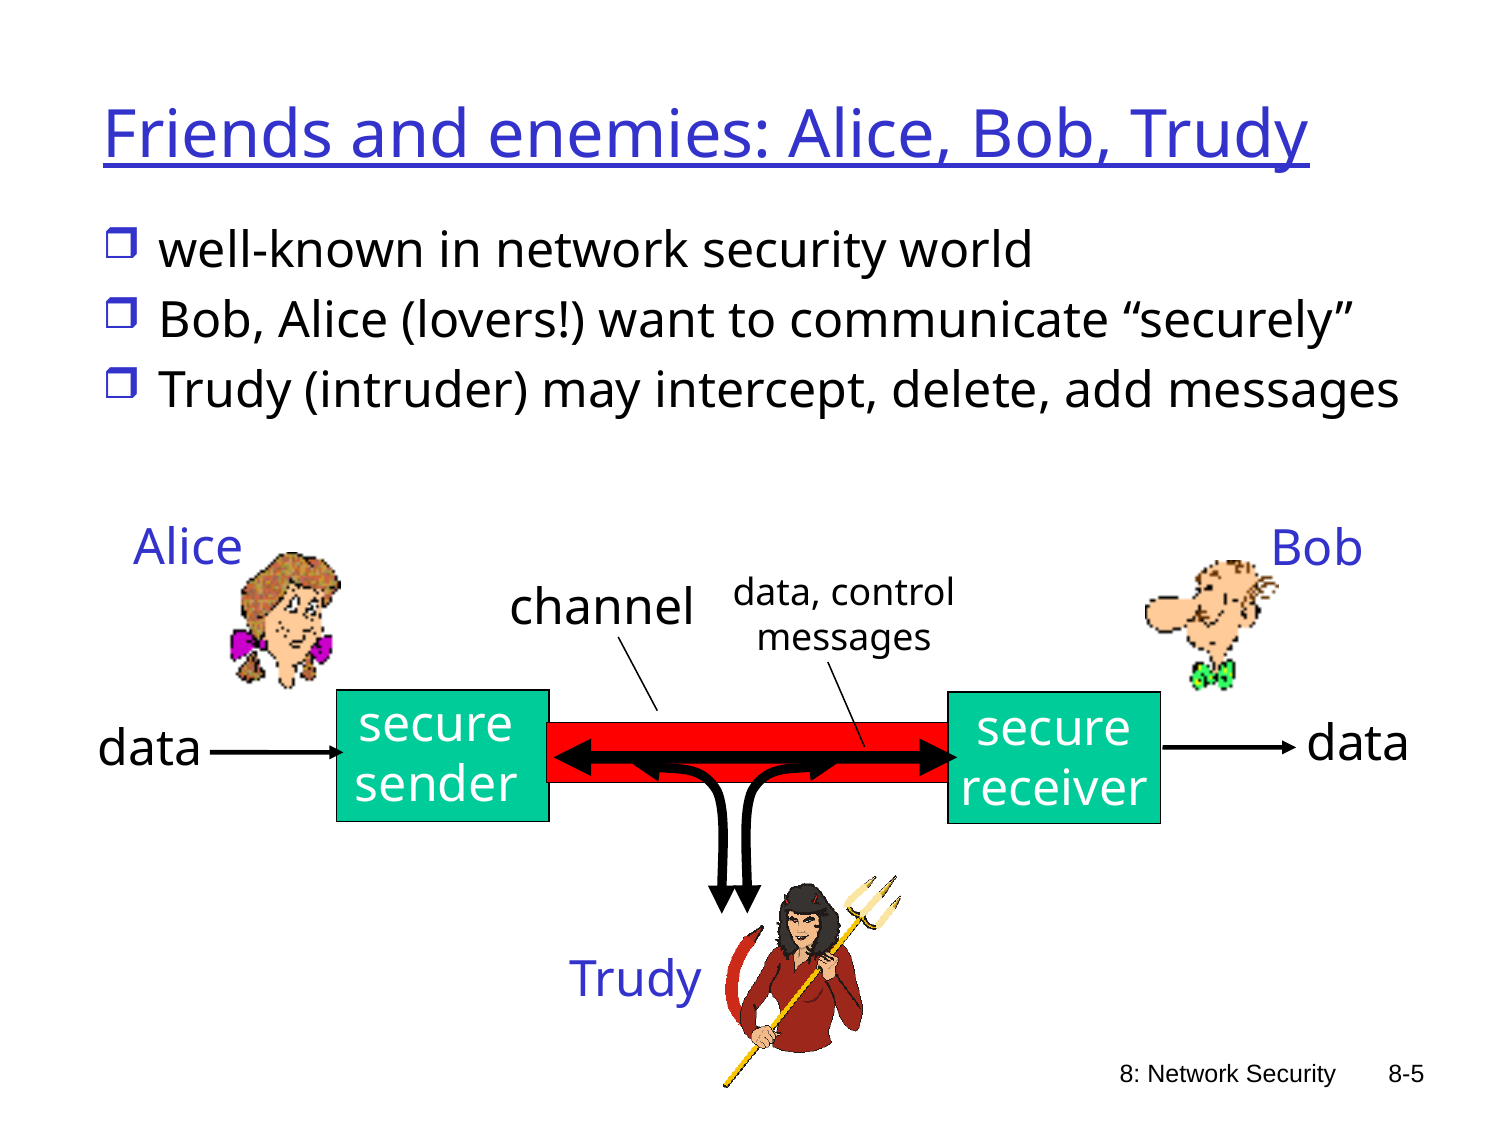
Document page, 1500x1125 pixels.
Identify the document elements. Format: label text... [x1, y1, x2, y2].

text_box secure sender [340, 683, 533, 819]
text_box Alice [118, 506, 259, 582]
text_box [336, 689, 549, 822]
text_box data [82, 708, 217, 783]
footer 8: Network Security [876, 1050, 1352, 1125]
text_box [746, 759, 837, 875]
list well-known in network security world Bob, Alice (lovers!) want to communicate “securely” Trudy (intruder) may intercept, delete, add messages [87, 210, 1424, 476]
text_box [546, 722, 949, 783]
text_box data, control messages [688, 560, 999, 666]
text_box secure receiver [945, 687, 1164, 823]
text_box Trudy [554, 939, 718, 1015]
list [723, 875, 901, 1088]
text_box channel [494, 567, 688, 643]
text_box [217, 746, 344, 759]
text_box [632, 759, 723, 914]
text_box [553, 751, 958, 764]
title Friends and enemies: Alice, Bob, Trudy [87, 37, 1363, 210]
picture [1145, 560, 1279, 697]
text_box data [1291, 703, 1426, 778]
slide_number 8-5 [1320, 1050, 1440, 1099]
text_box [1162, 741, 1291, 754]
picture [225, 552, 341, 695]
text_box Bob [1255, 508, 1379, 584]
